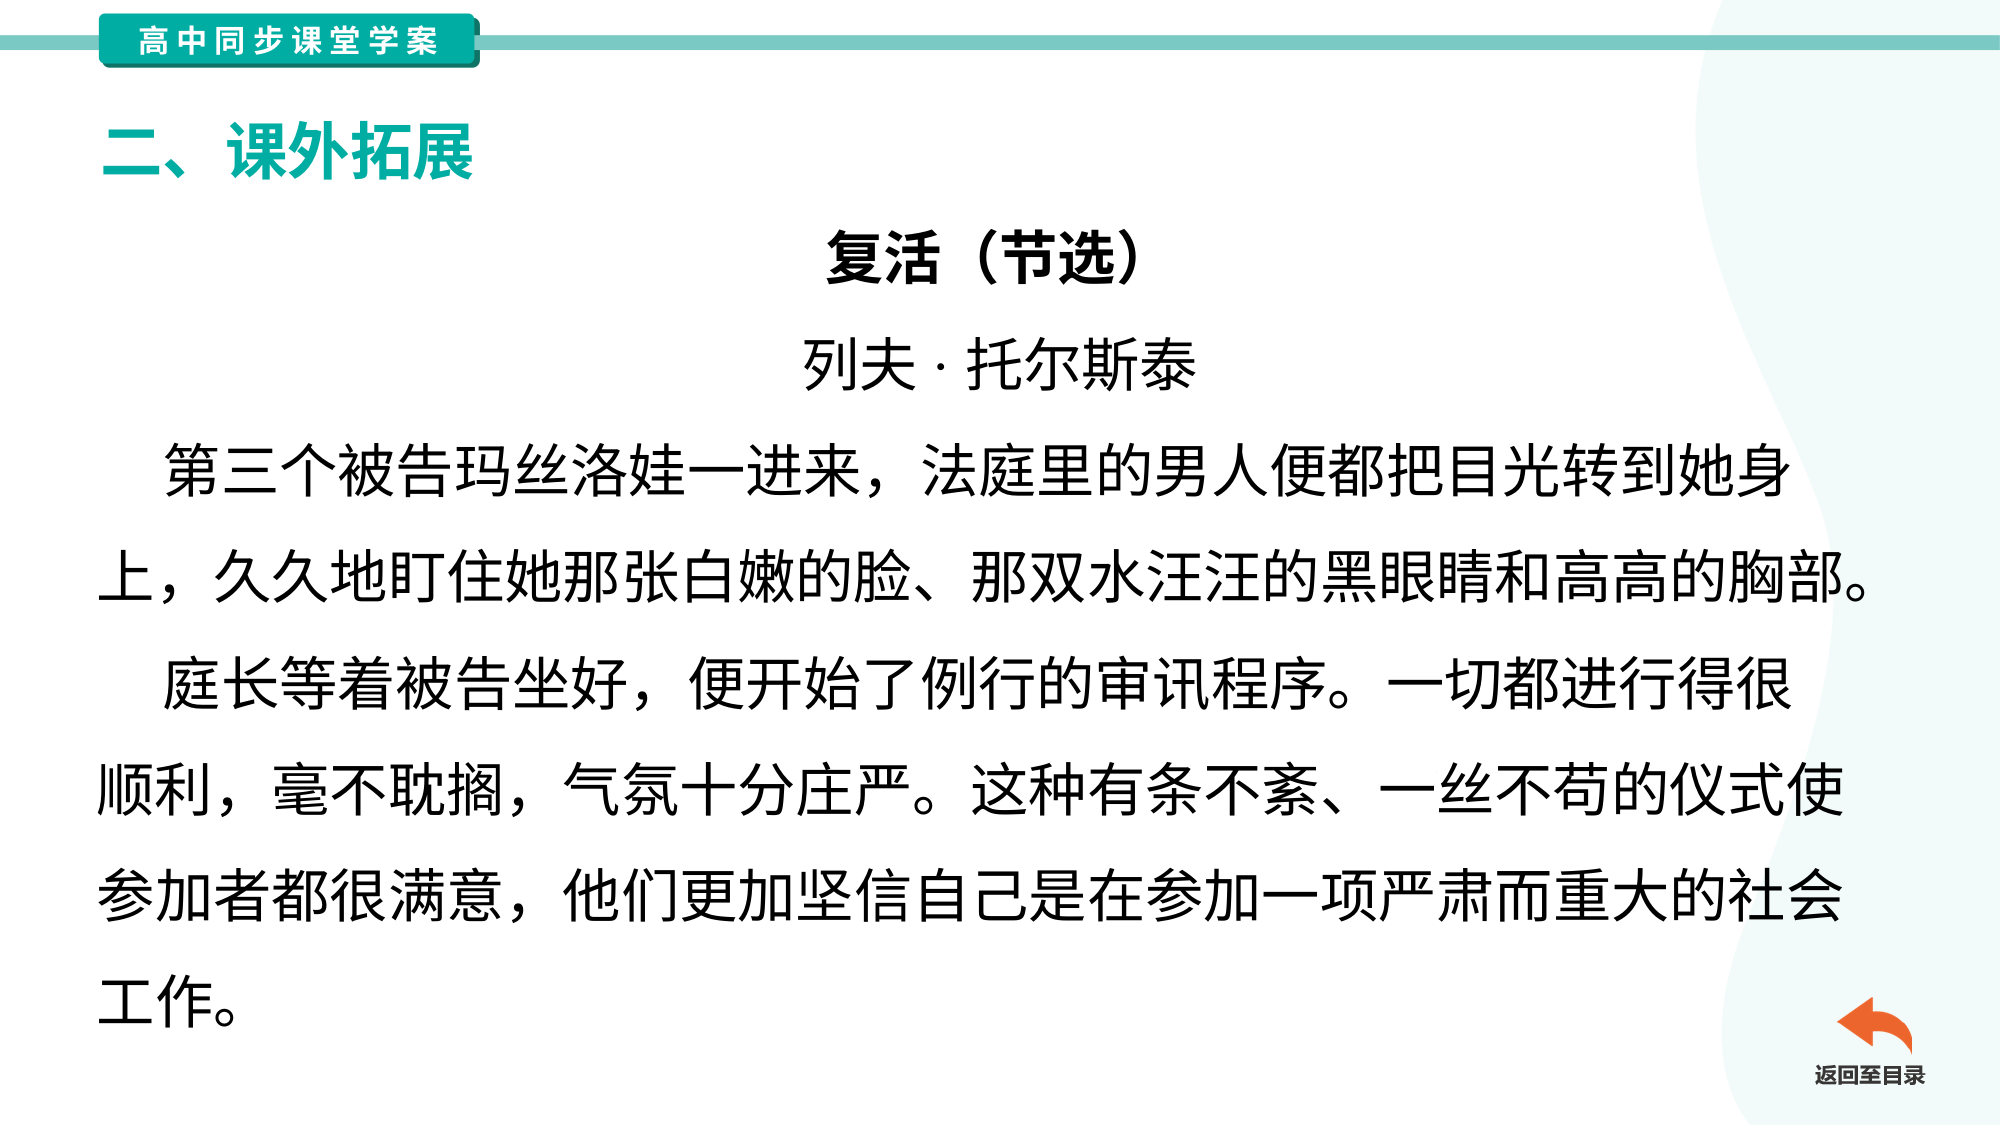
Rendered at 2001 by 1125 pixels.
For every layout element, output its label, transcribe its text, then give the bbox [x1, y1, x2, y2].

text_box 复活（节选） 列夫·托尔斯泰 第三个被告玛丝洛娃一进来，法庭里的男人便都把目光转到她身 上，久久地盯住她那张白嫩的脸、那双水汪汪的黑眼睛和高高的胸部。 庭长等着被告坐好，便开始了例行的审讯程序。一切都进行得很 顺利，毫不耽搁，气氛十分庄严。这种有条不紊、一丝不苟的仪式使 参加者都很满意，他们更加坚信自己是在参加一项严肃而重大的社会 工作。 [100, 185, 1899, 1036]
picture [0, 0, 2000, 1125]
text_box 二、课外拓展 [100, 76, 1899, 185]
